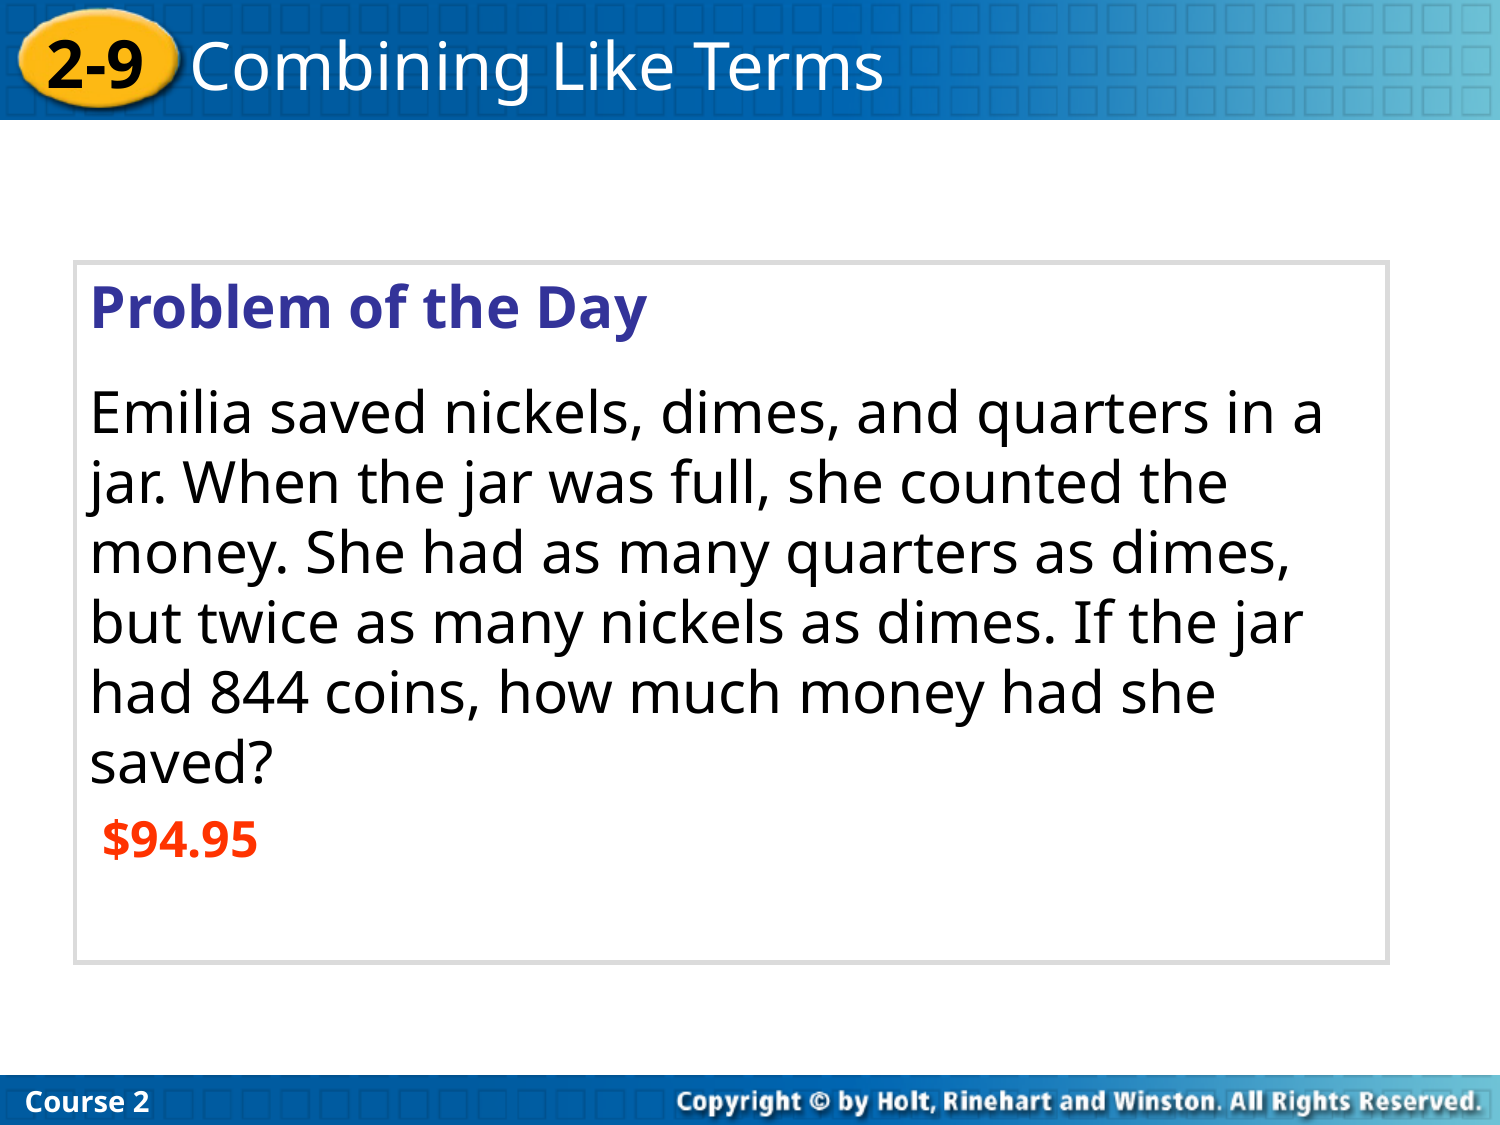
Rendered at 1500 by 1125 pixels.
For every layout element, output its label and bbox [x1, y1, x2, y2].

text_box [0, 0, 1500, 1125]
